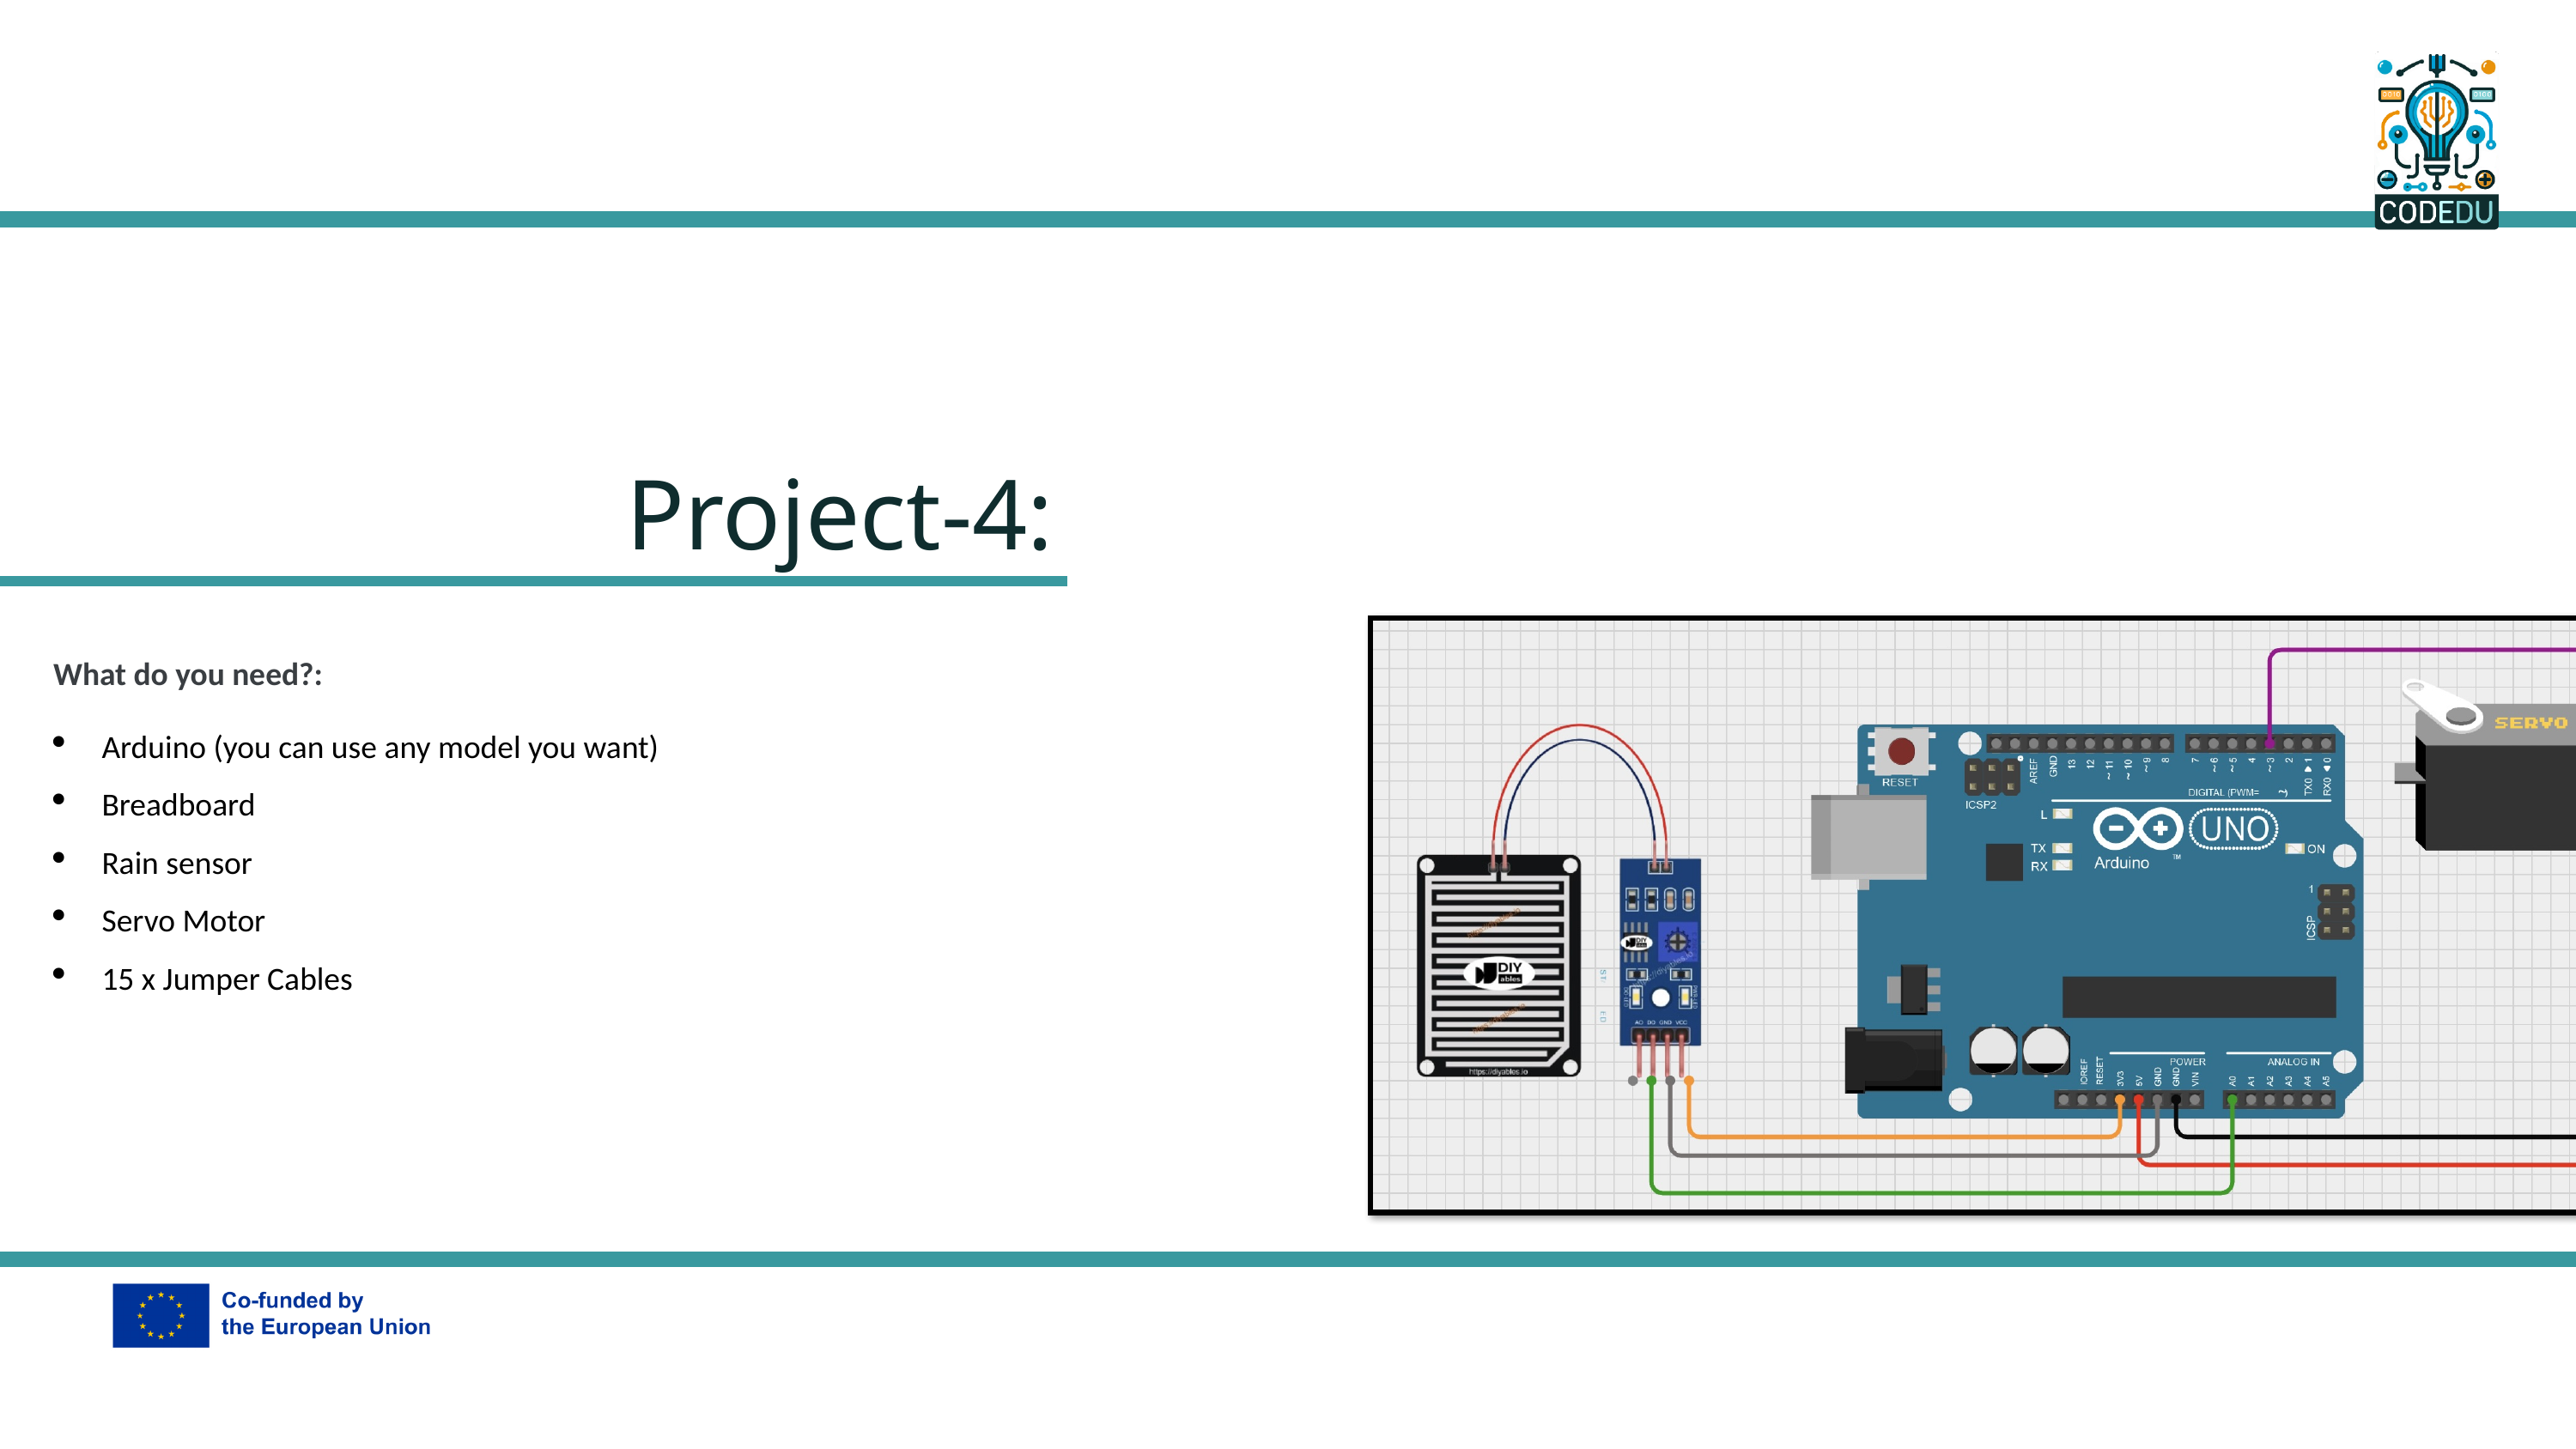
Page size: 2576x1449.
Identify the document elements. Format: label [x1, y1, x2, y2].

text_box [0, 218, 2576, 1260]
picture [2264, 0, 2576, 333]
picture [1372, 620, 2576, 1210]
text_box [107, 1278, 443, 1353]
